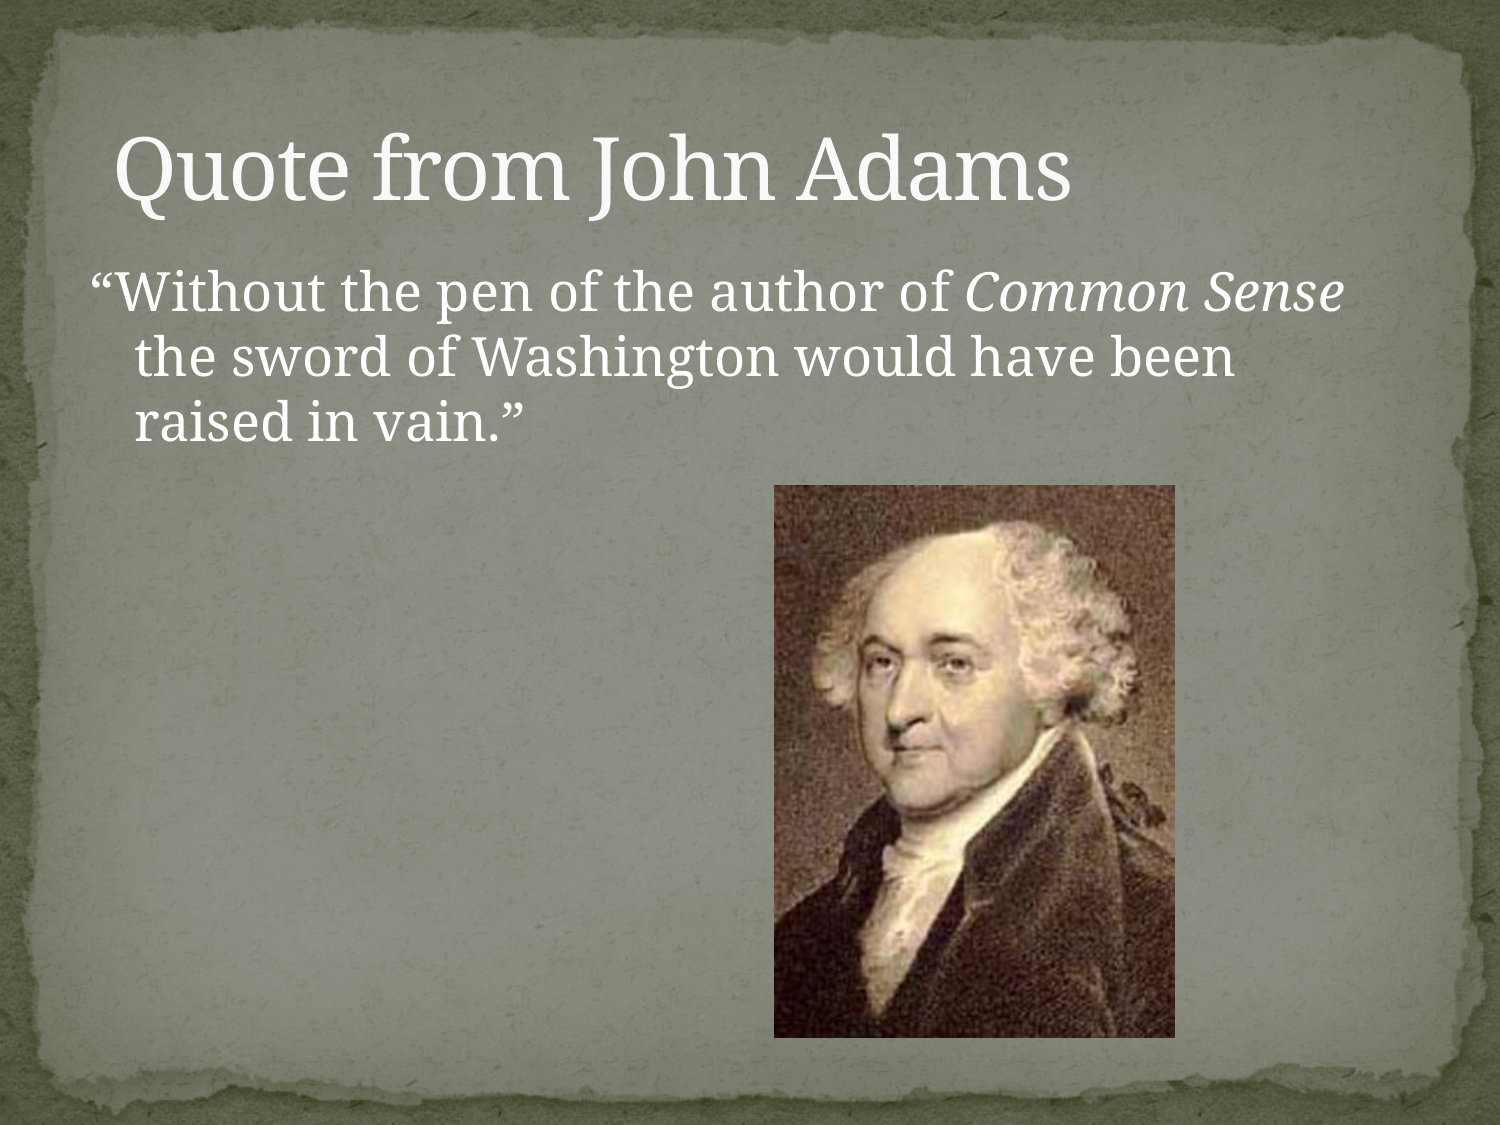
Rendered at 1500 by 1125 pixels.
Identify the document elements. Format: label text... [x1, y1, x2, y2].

title Quote from John Adams [74, 24, 1425, 225]
list “Without the pen of the author of Common Sense the sword of Washington would have been raised in vain.” [75, 249, 1425, 1000]
picture [774, 485, 1175, 1038]
